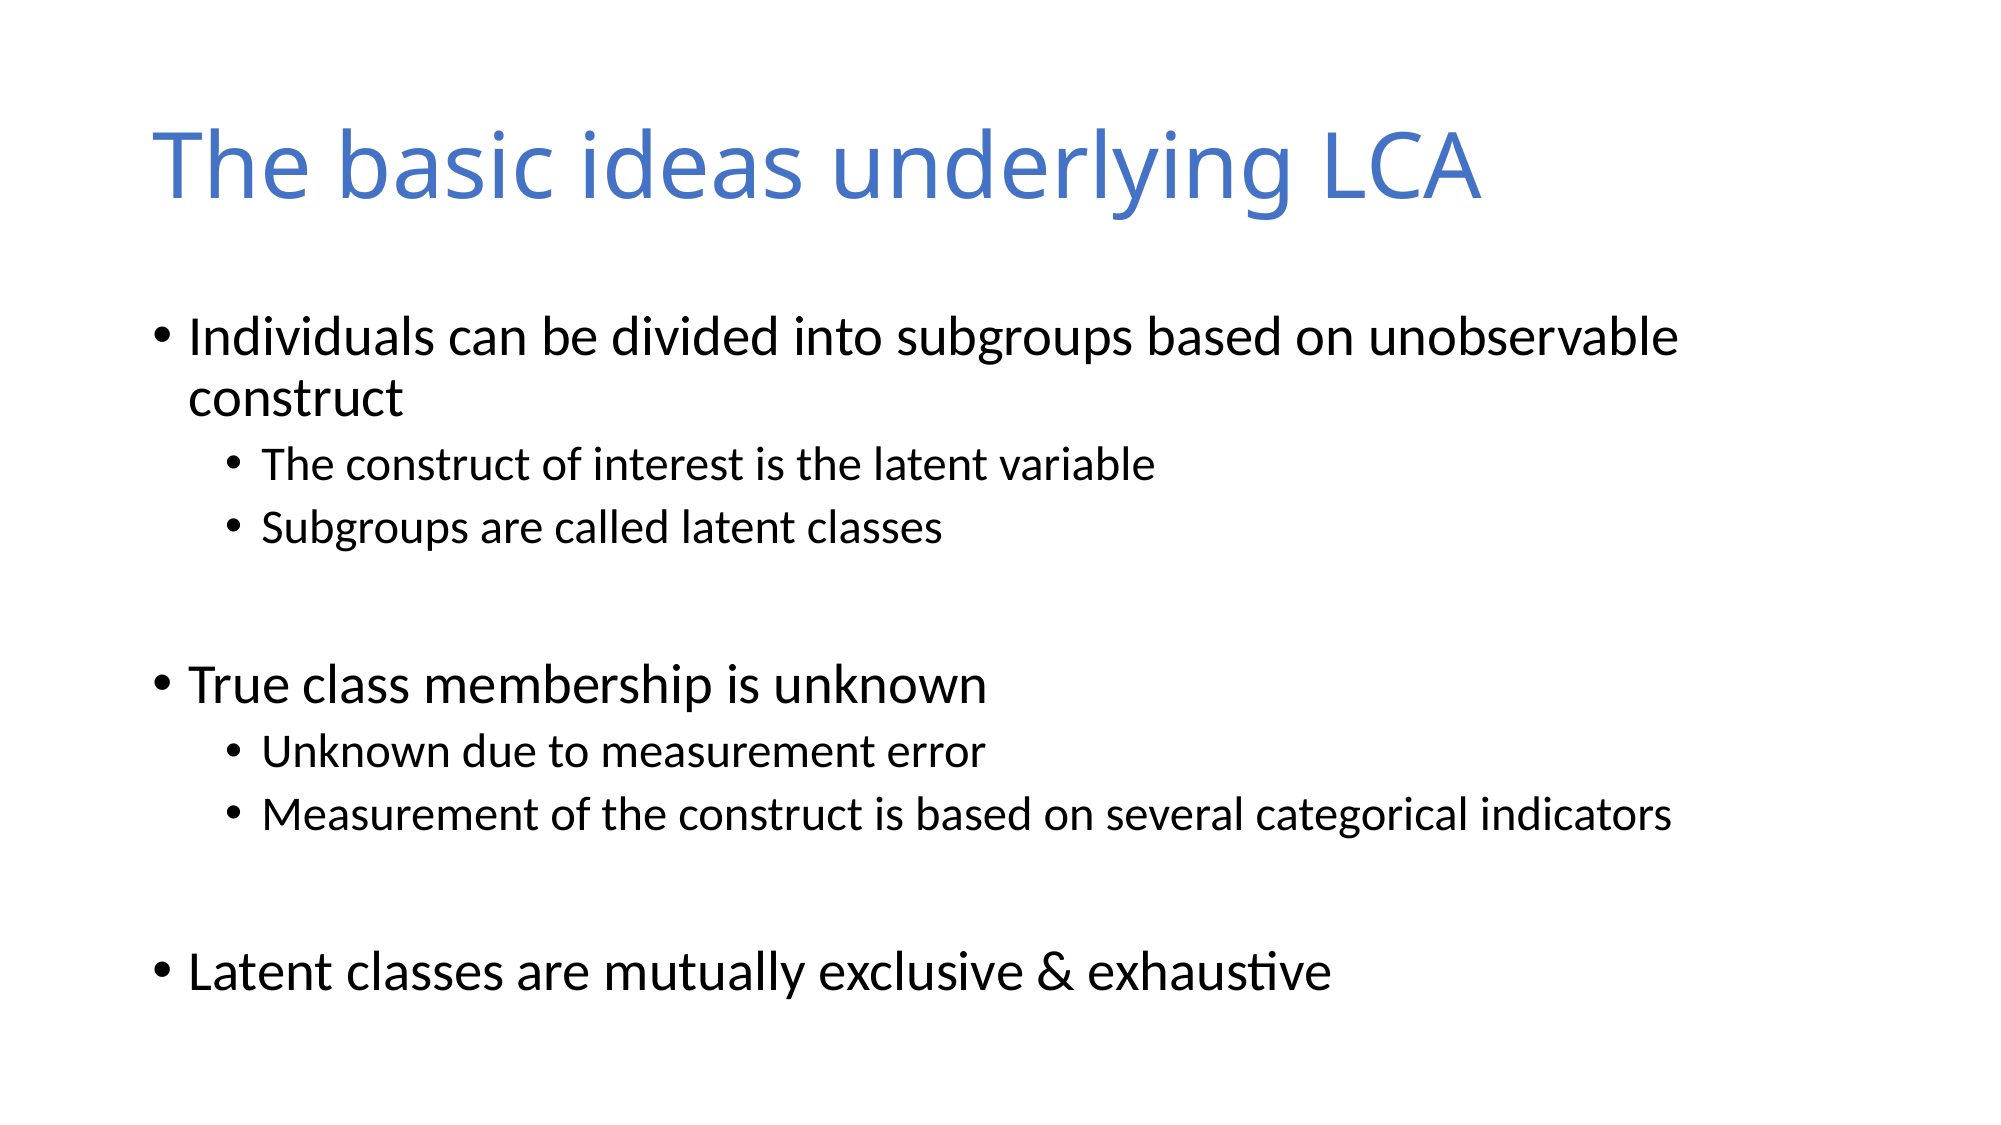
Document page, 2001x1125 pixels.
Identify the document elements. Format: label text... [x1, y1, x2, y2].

list Individuals can be divided into subgroups based on unobservable construct The construct of interest is the latent variable Subgroups are called latent classes True class membership is unknown Unknown due to measurement error Measurement of the construct is based on several categorical indicators Latent classes are mutually exclusive & exhaustive [137, 299, 1863, 1014]
title The basic ideas underlying LCA [137, 59, 1863, 278]
